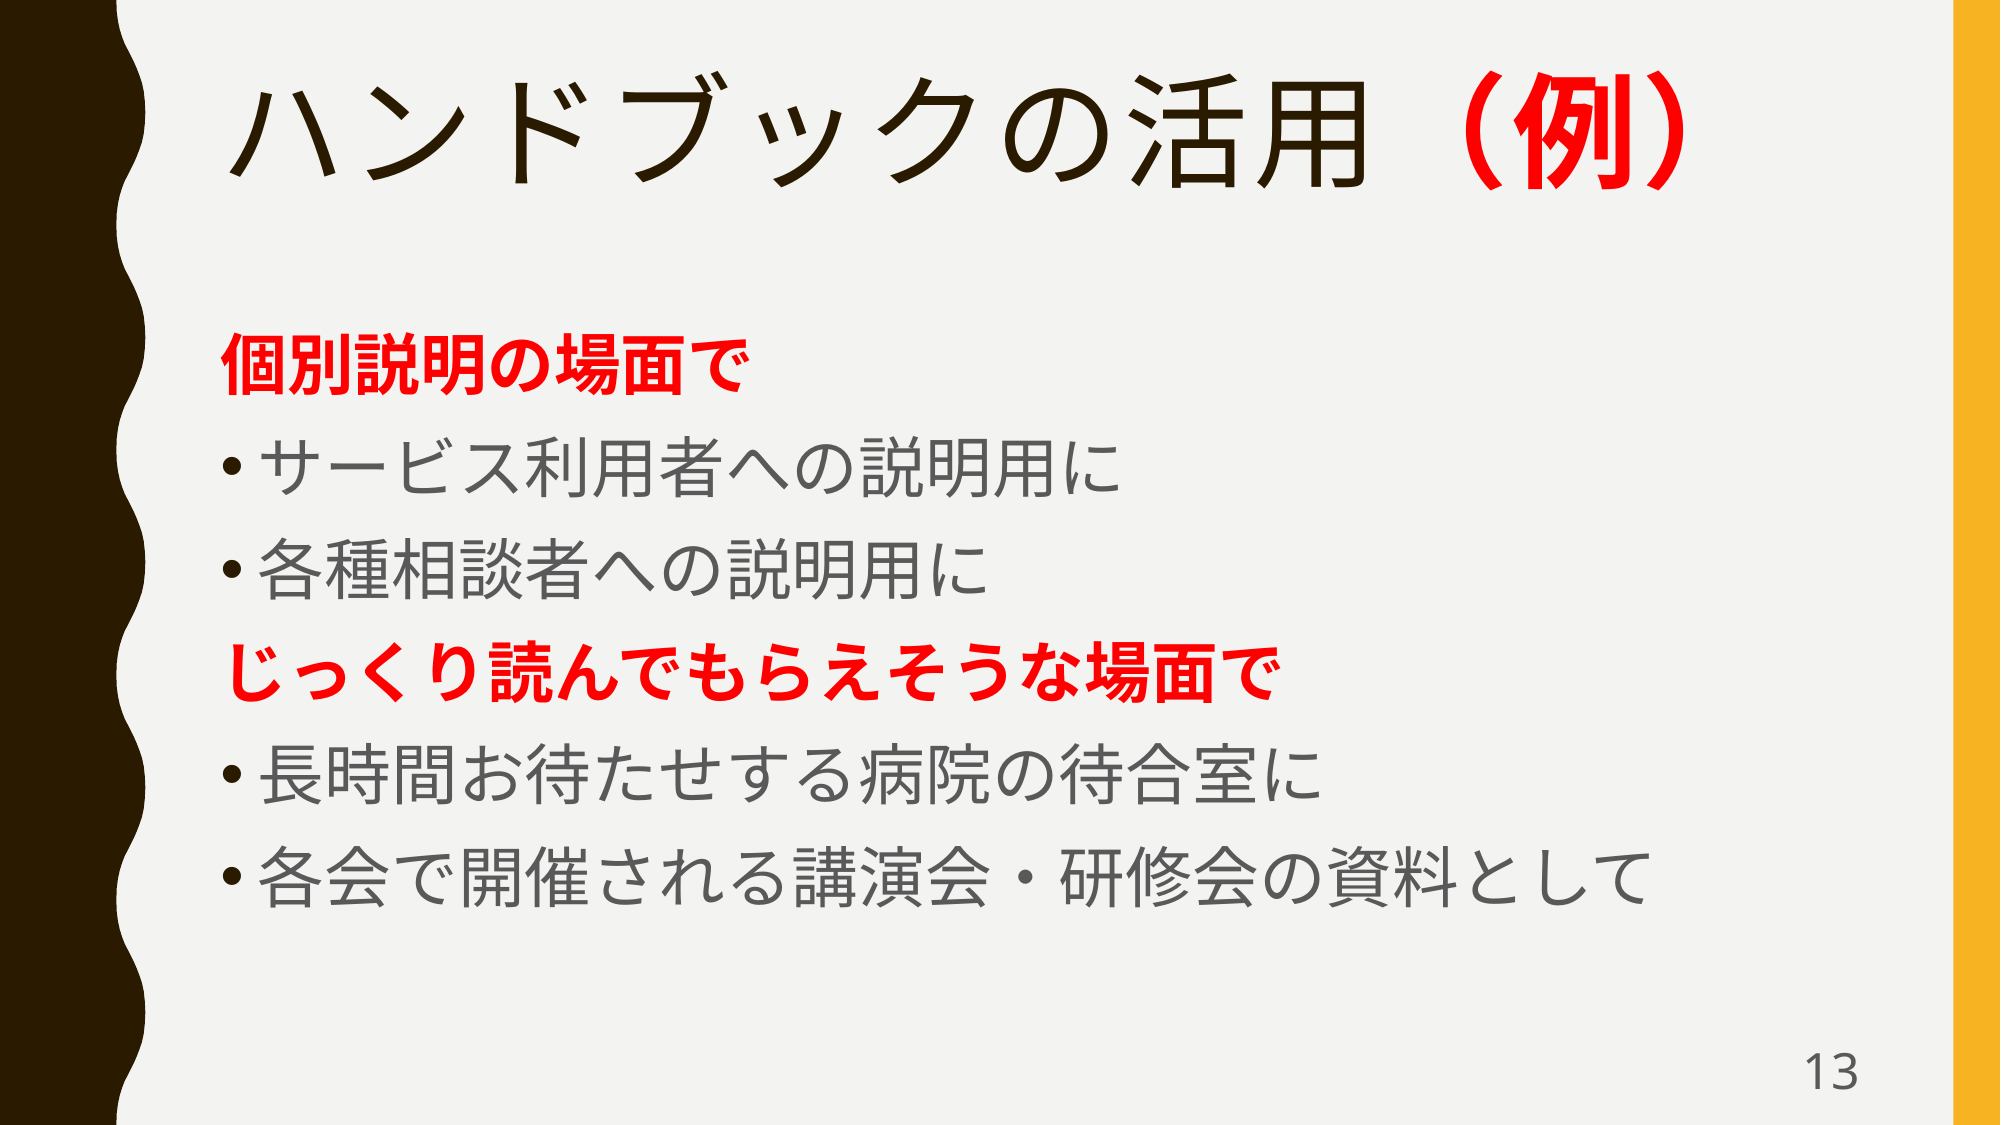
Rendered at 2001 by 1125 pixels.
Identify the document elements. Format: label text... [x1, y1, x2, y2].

title ハンドブックの活用（例） [205, 62, 1875, 307]
slide_number 13 [1412, 1045, 1875, 1103]
list 個別説明の場面で サービス利用者への説明用に 各種相談者への説明用に じっくり読んでもらえそうな場面で 長時間お待たせする病院の待合室に 各会で開催される講演会・研修会の資料として [205, 307, 1875, 1046]
